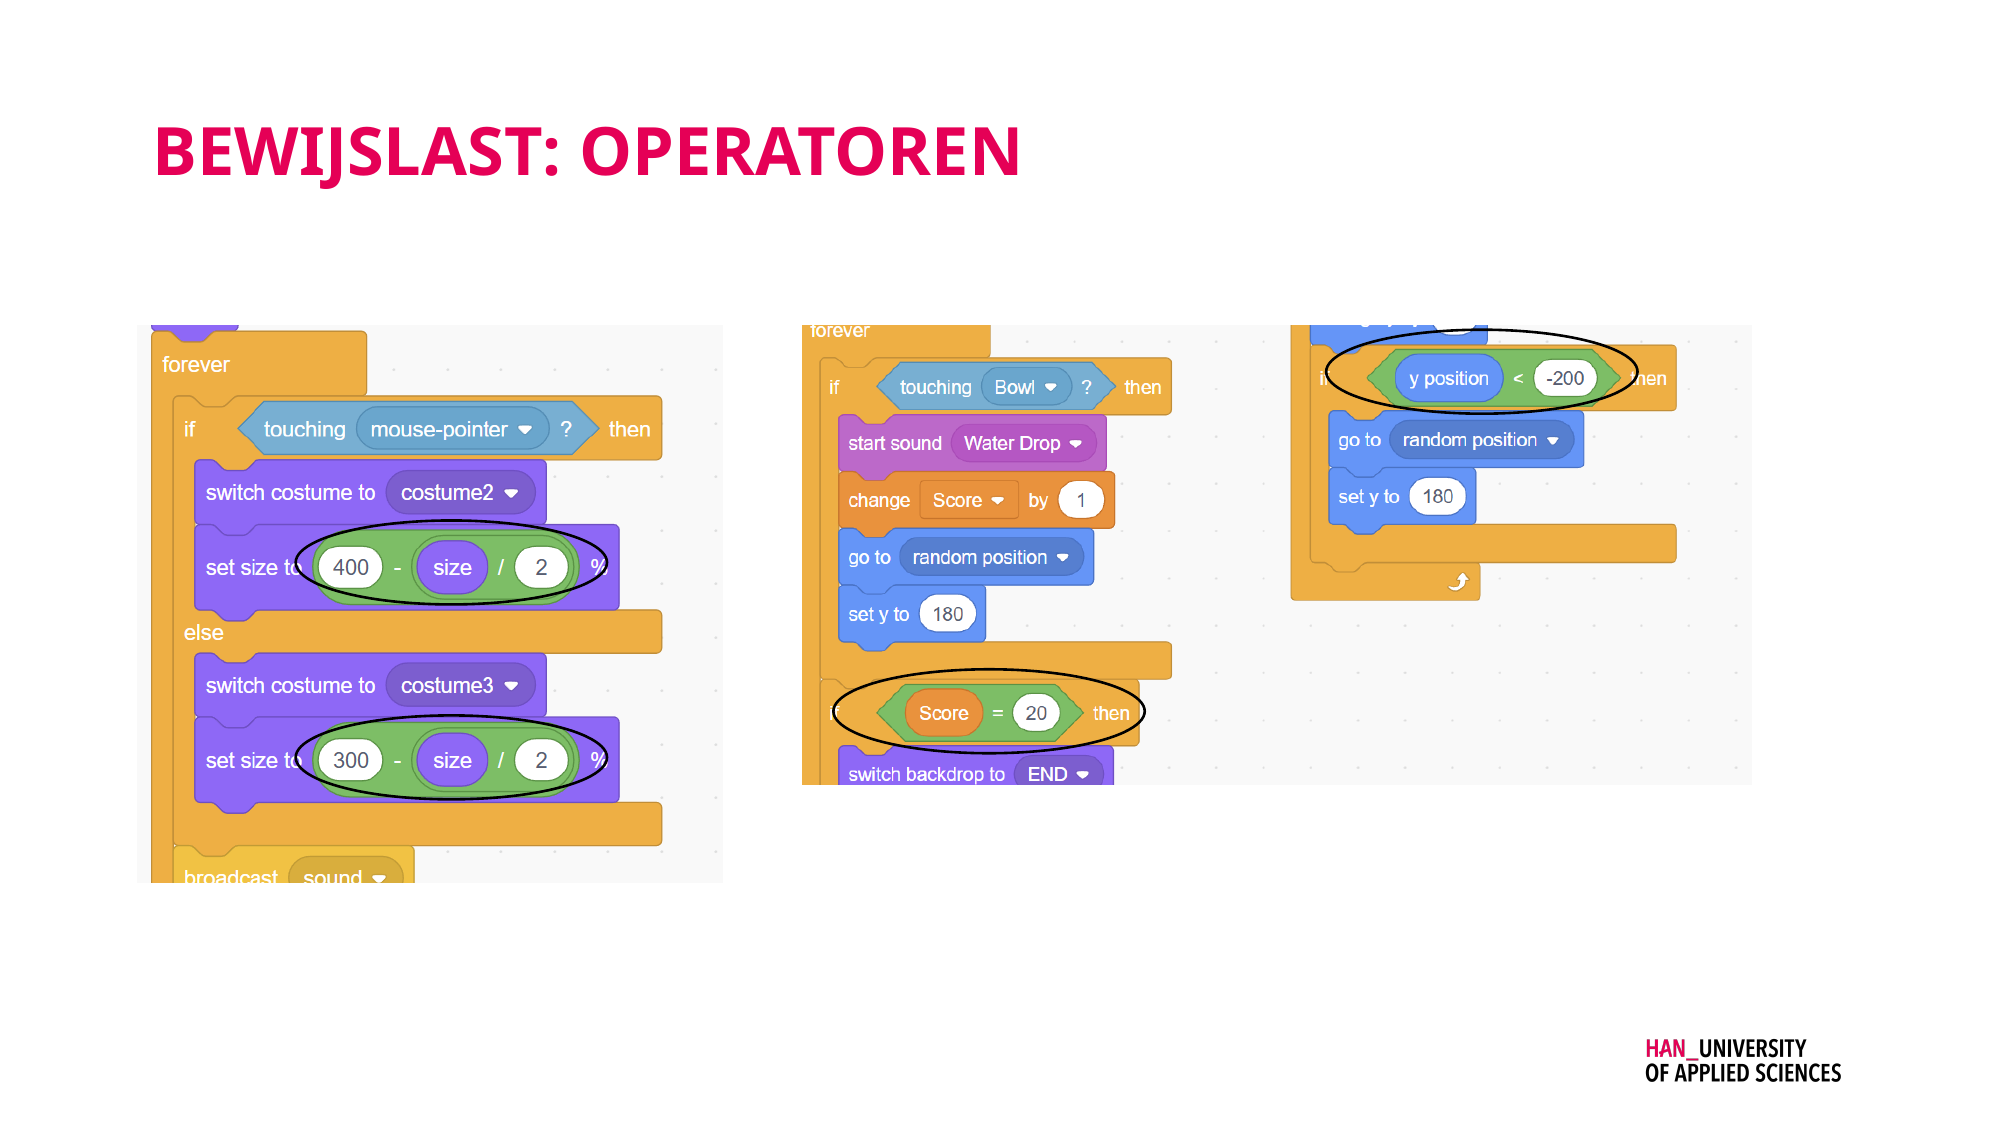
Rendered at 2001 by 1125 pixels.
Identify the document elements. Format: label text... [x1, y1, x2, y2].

picture [1640, 1021, 1864, 1119]
title Bewijslast: Operatoren [137, 59, 1863, 278]
picture [137, 325, 723, 883]
picture [802, 325, 1752, 785]
